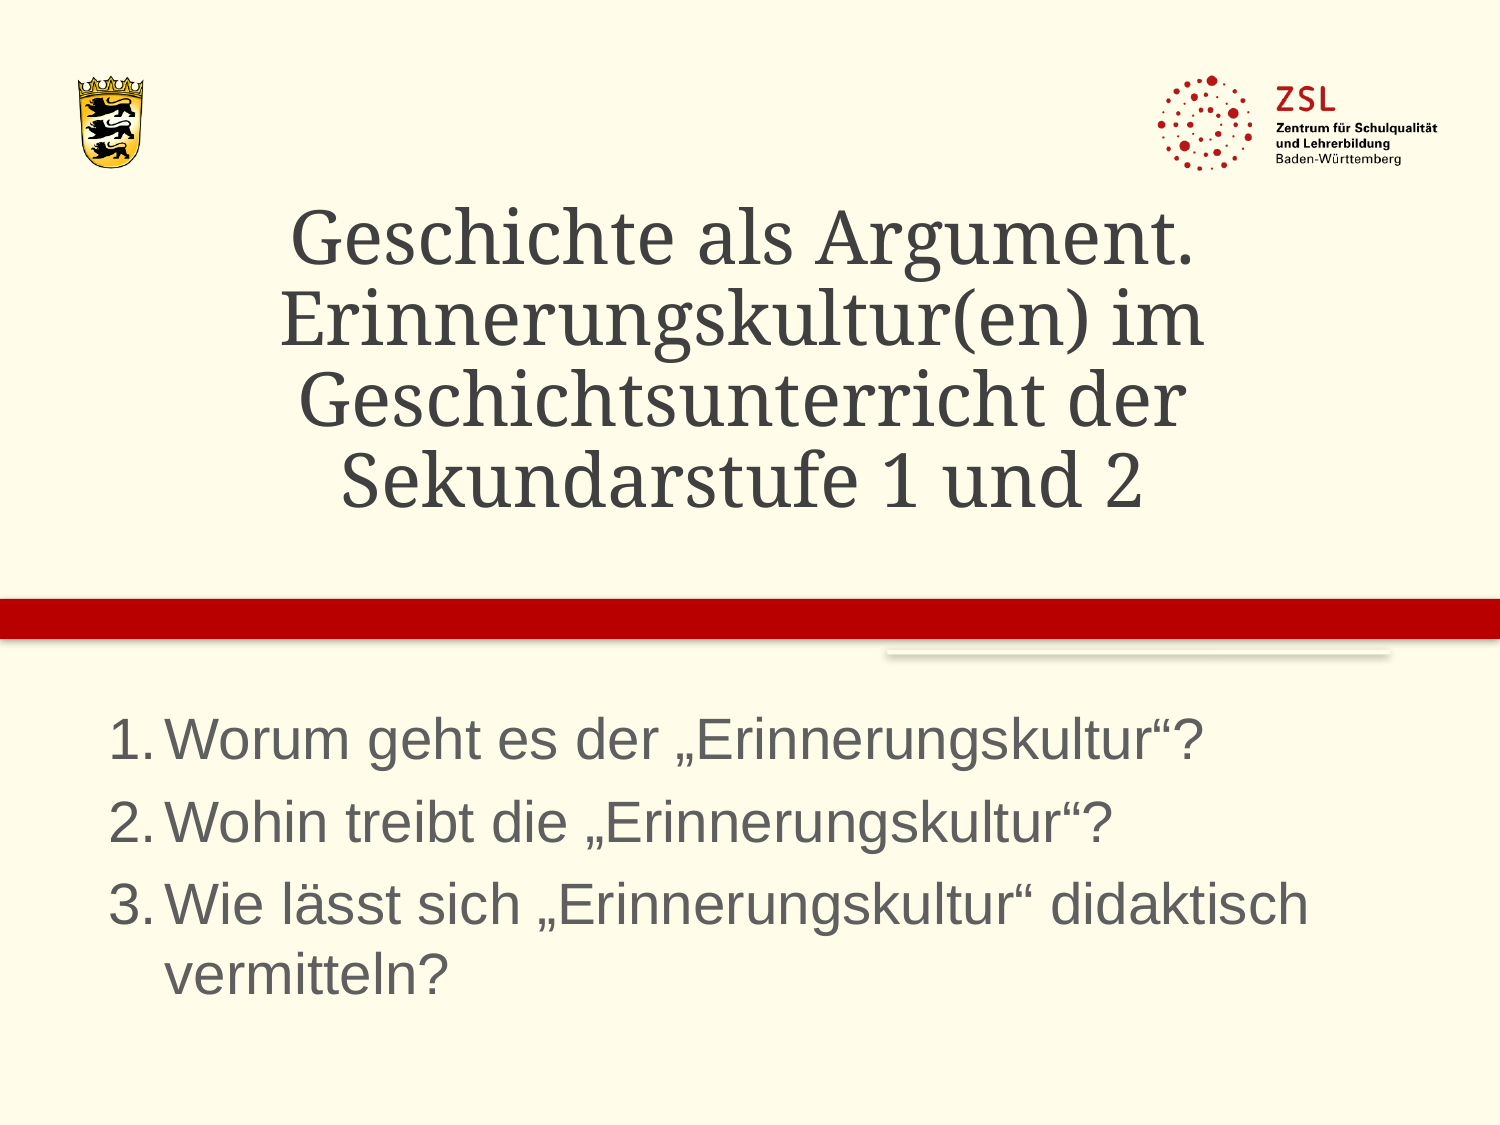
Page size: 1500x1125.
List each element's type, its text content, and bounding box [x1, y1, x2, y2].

title Geschichte als Argument. Erinnerungskultur(en) im Geschichtsunterricht der Sekundarstufe 1 und 2 [39, 231, 1447, 531]
picture [75, 73, 147, 172]
subtitle Worum geht es der „Erinnerungskultur“? Wohin treibt die „Erinnerungskultur“? Wie lässt sich „Erinnerungskultur“ didaktisch vermitteln? [83, 694, 1471, 1022]
picture [1156, 73, 1439, 172]
